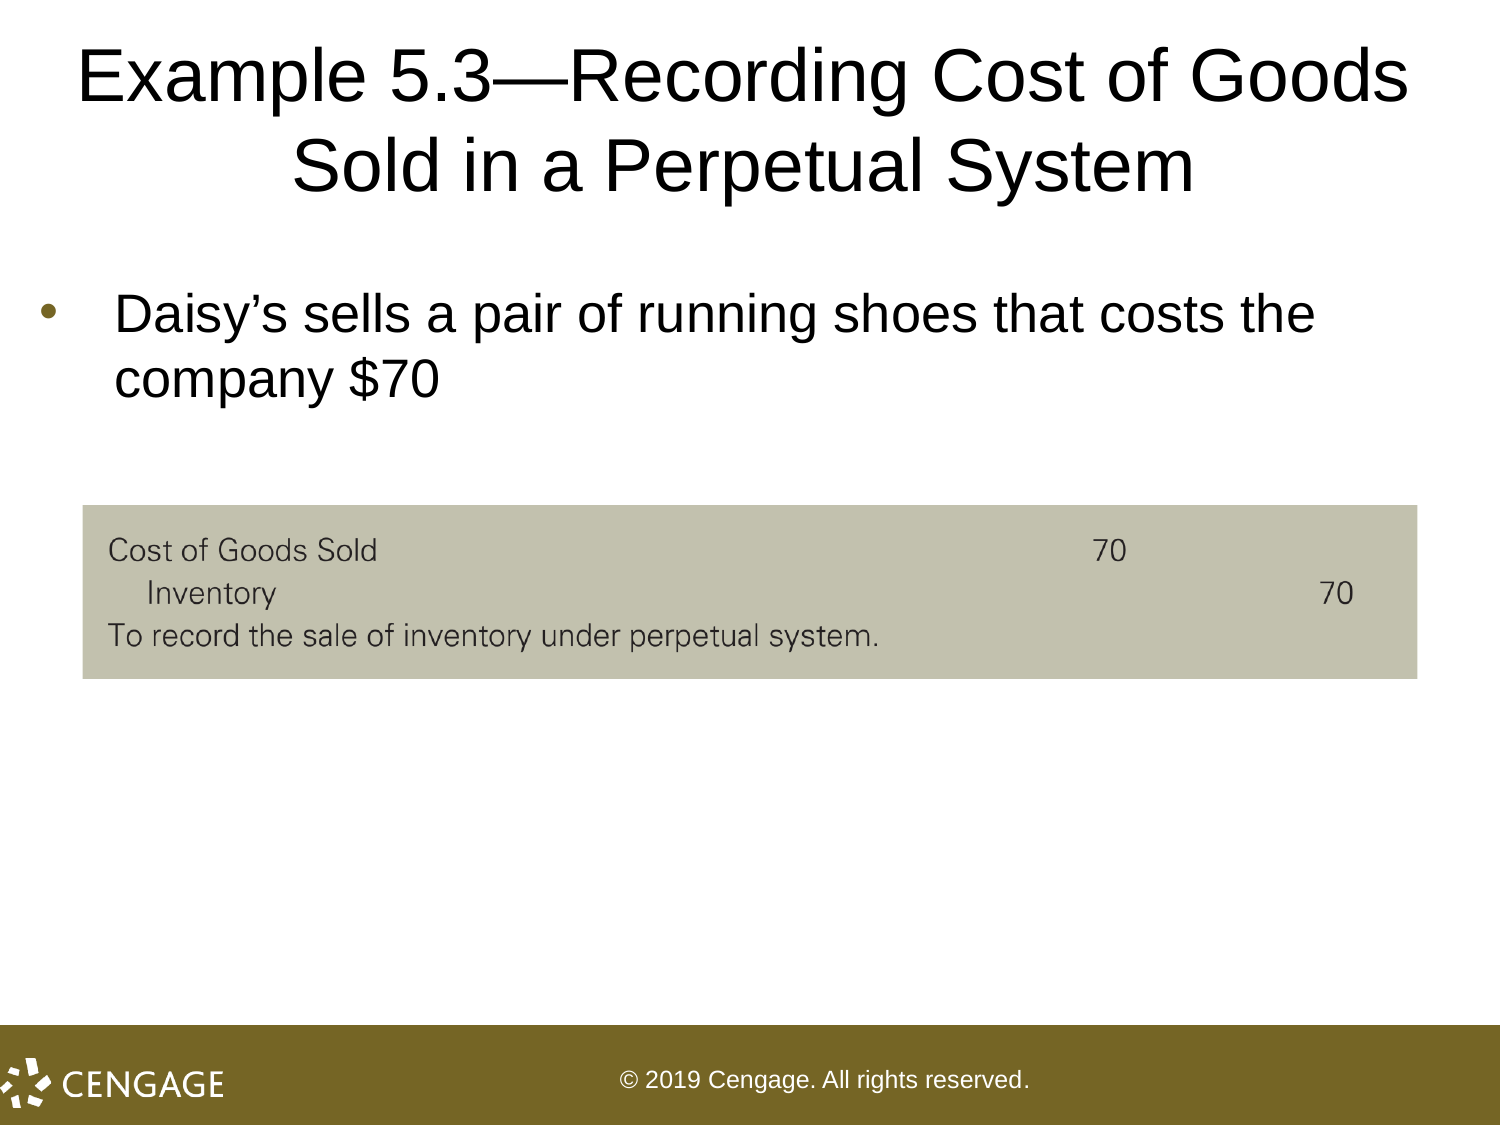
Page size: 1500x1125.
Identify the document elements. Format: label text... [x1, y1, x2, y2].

picture [0, 1058, 223, 1108]
picture [82, 505, 1418, 679]
title Example 5.3—Recording Cost of Goods Sold in a Perpetual System [23, 25, 1465, 207]
list Daisy’s sells a pair of running shoes that costs the company $70 [24, 271, 1477, 430]
